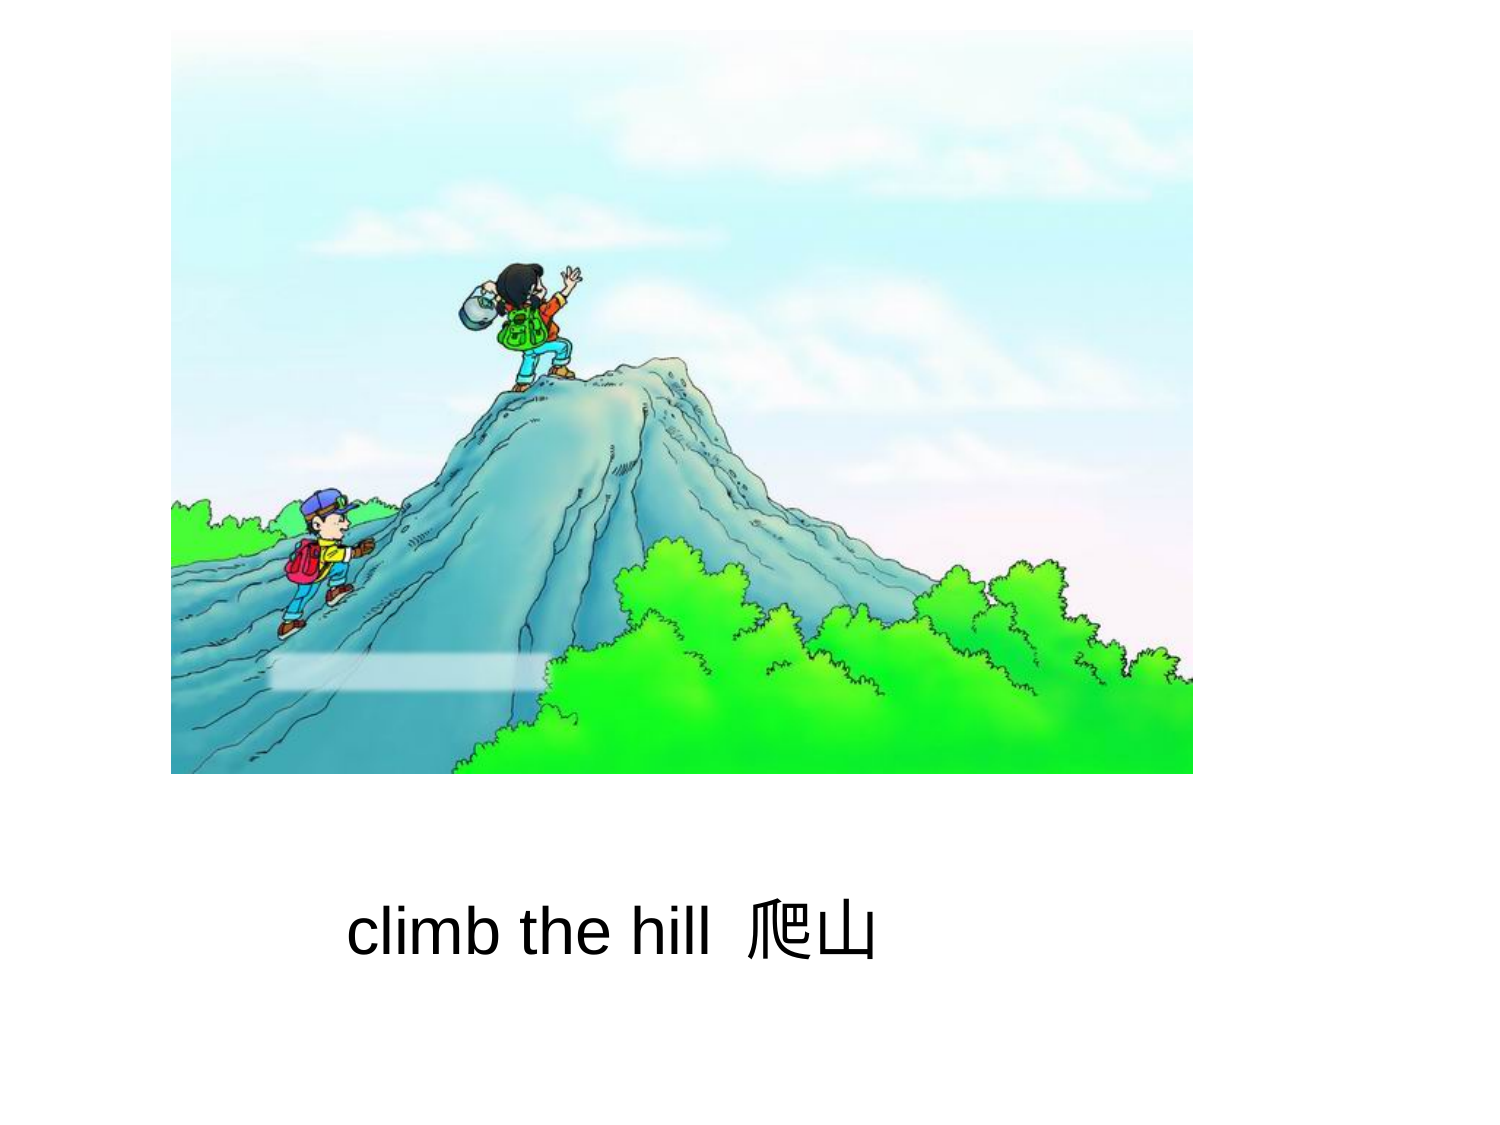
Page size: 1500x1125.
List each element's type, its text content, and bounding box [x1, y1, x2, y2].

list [171, 30, 1193, 774]
text_box climb the hill 爬山 [331, 880, 939, 976]
